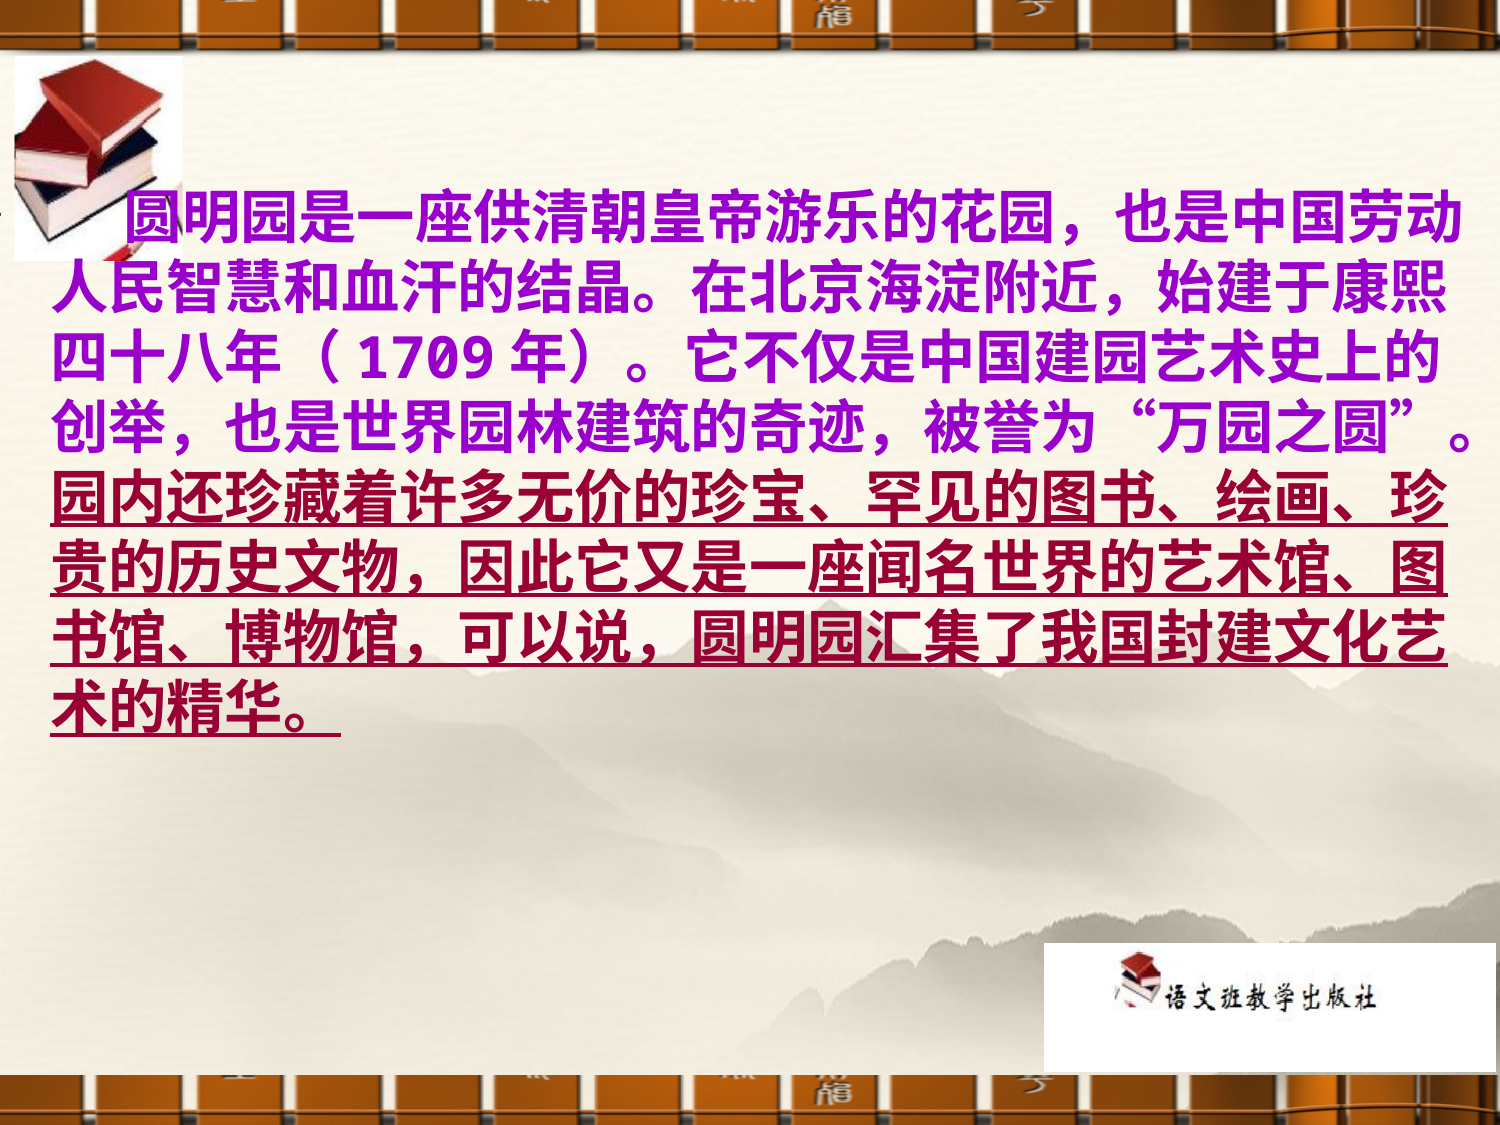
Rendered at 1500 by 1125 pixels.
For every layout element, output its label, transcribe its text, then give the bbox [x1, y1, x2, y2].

picture [0, 0, 1500, 1125]
list 圆明园是一座供清朝皇帝游乐的花园，也是中国劳动人民智慧和血汗的结晶。在北京海淀附近，始建于康熙四十八年（1709年）。它不仅是中国建园艺术史上的创举，也是世界园林建筑的奇迹，被誉为“万园之圆”。园内还珍藏着许多无价的珍宝、罕见的图书、绘画、珍贵的历史文物，因此它又是一座闻名世界的艺术馆、图书馆、博物馆，可以说，圆明园汇集了我国封建文化艺术的精华。 [0, 172, 1490, 901]
